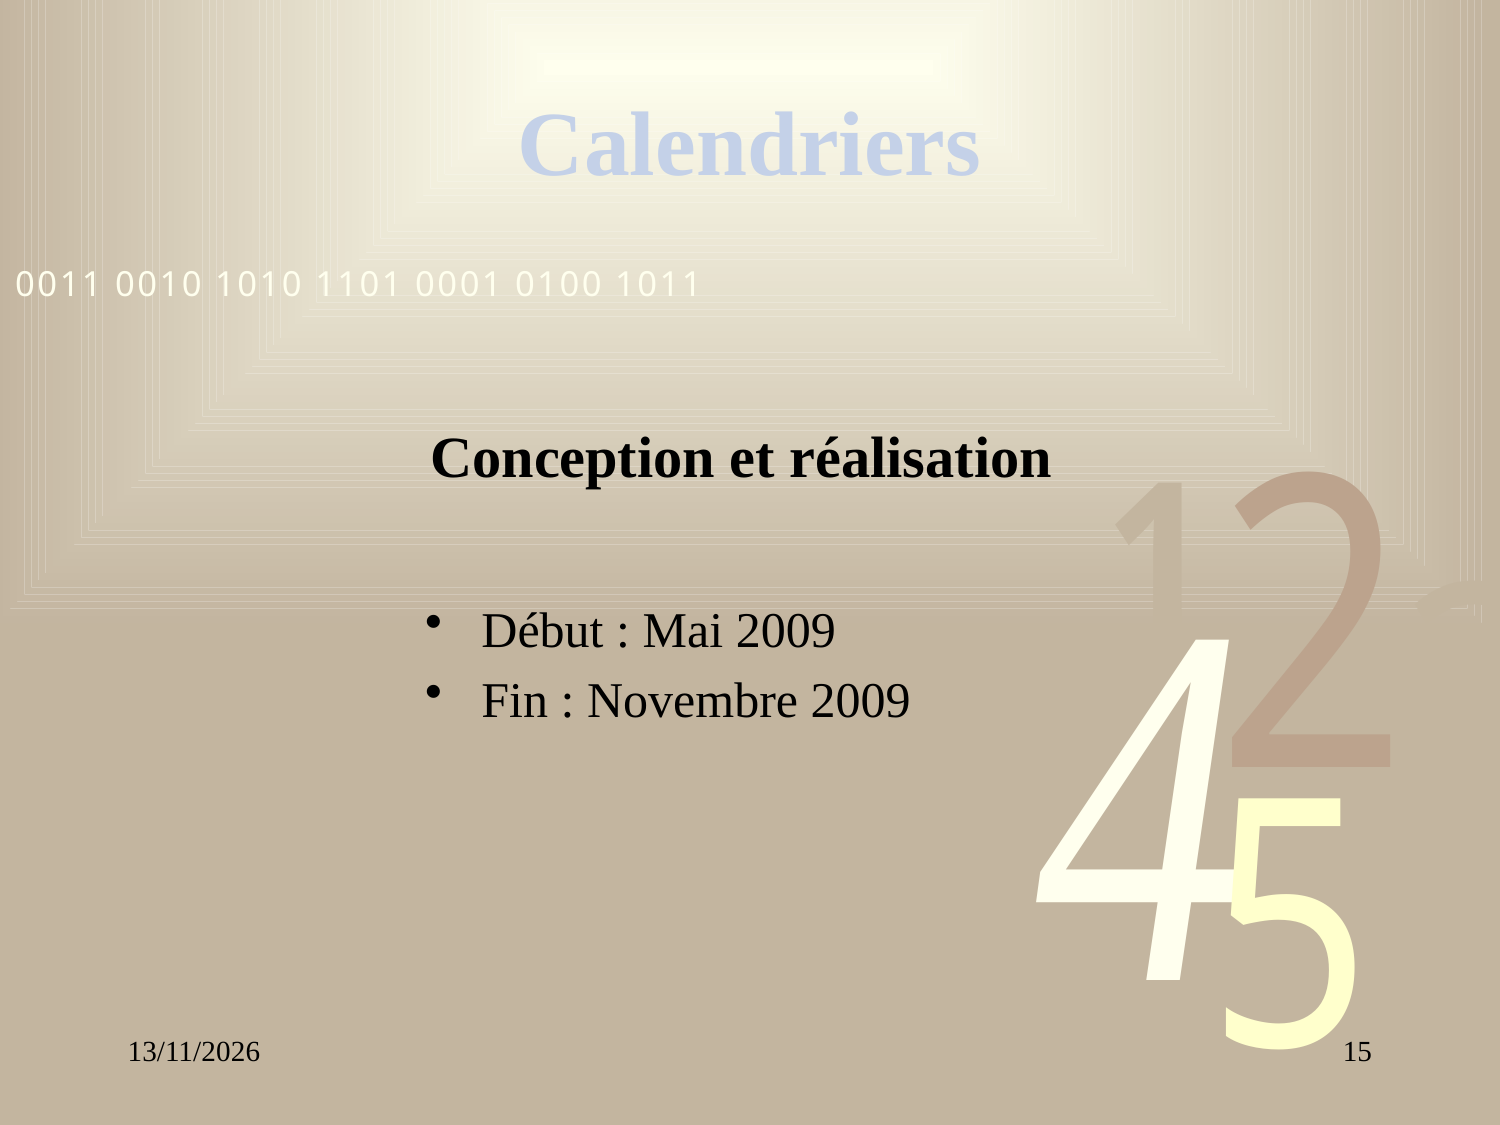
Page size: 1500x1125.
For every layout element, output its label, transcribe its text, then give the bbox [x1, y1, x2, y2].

list Début : Mai 2009 Fin : Novembre 2009 [409, 589, 1074, 915]
slide_number 15 [1074, 1024, 1388, 1101]
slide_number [111, 1024, 426, 1101]
title Calendriers [74, 44, 1426, 233]
list Conception et réalisation [409, 391, 1074, 497]
